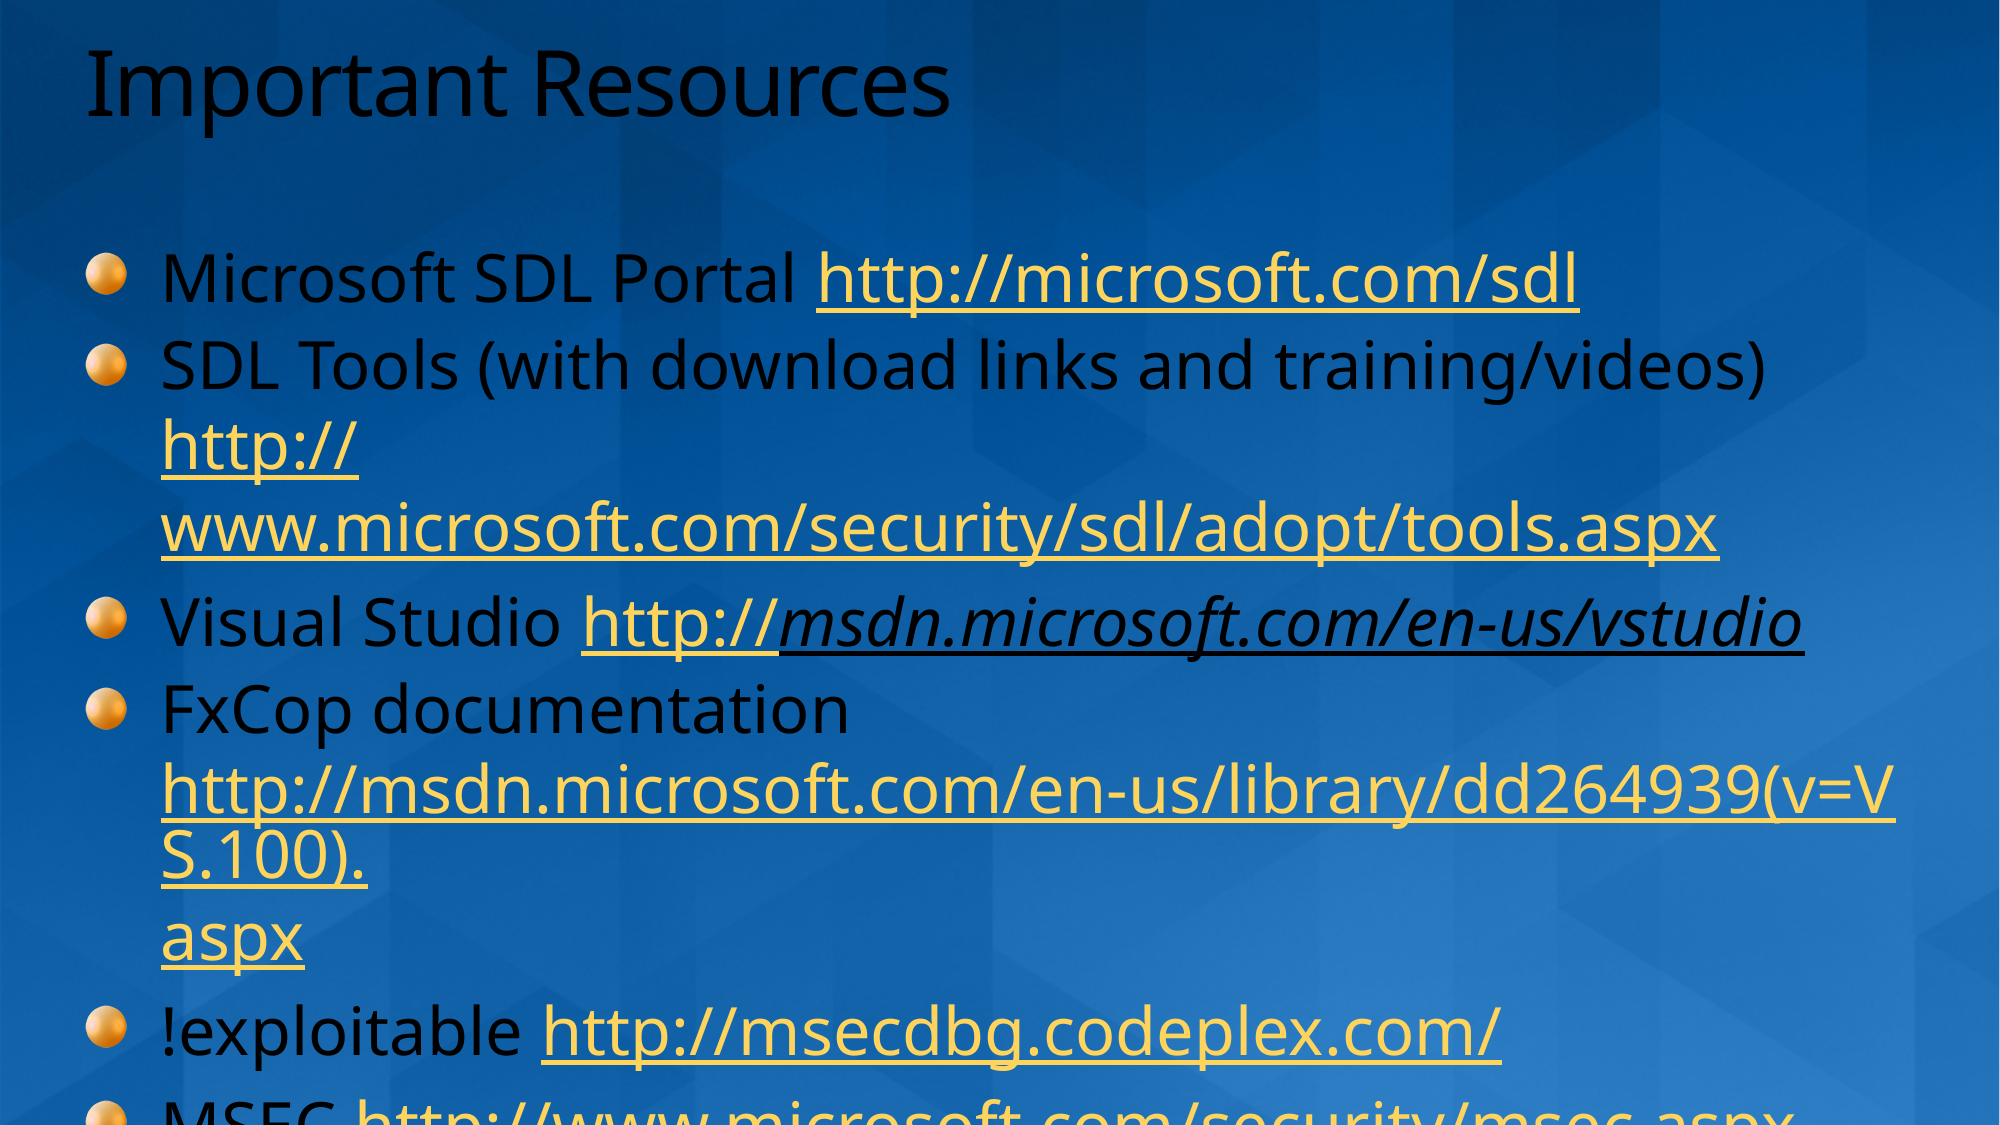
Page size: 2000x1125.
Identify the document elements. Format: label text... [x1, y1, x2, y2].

title Important Resources [85, 37, 1914, 138]
list Microsoft SDL Portal http://microsoft.com/sdl SDL Tools (with download links and training/videos) http://www.microsoft.com/security/sdl/adopt/tools.aspx Visual Studio http://msdn.microsoft.com/en-us/vstudio FxCop documentation http://msdn.microsoft.com/en-us/library/dd264939(v=VS.100).aspx !exploitable http://msecdbg.codeplex.com/ MSEC http://www.microsoft.com/security/msec.aspx SAFECode http://safecode.org [85, 237, 1914, 1125]
picture [0, 0, 2000, 1125]
